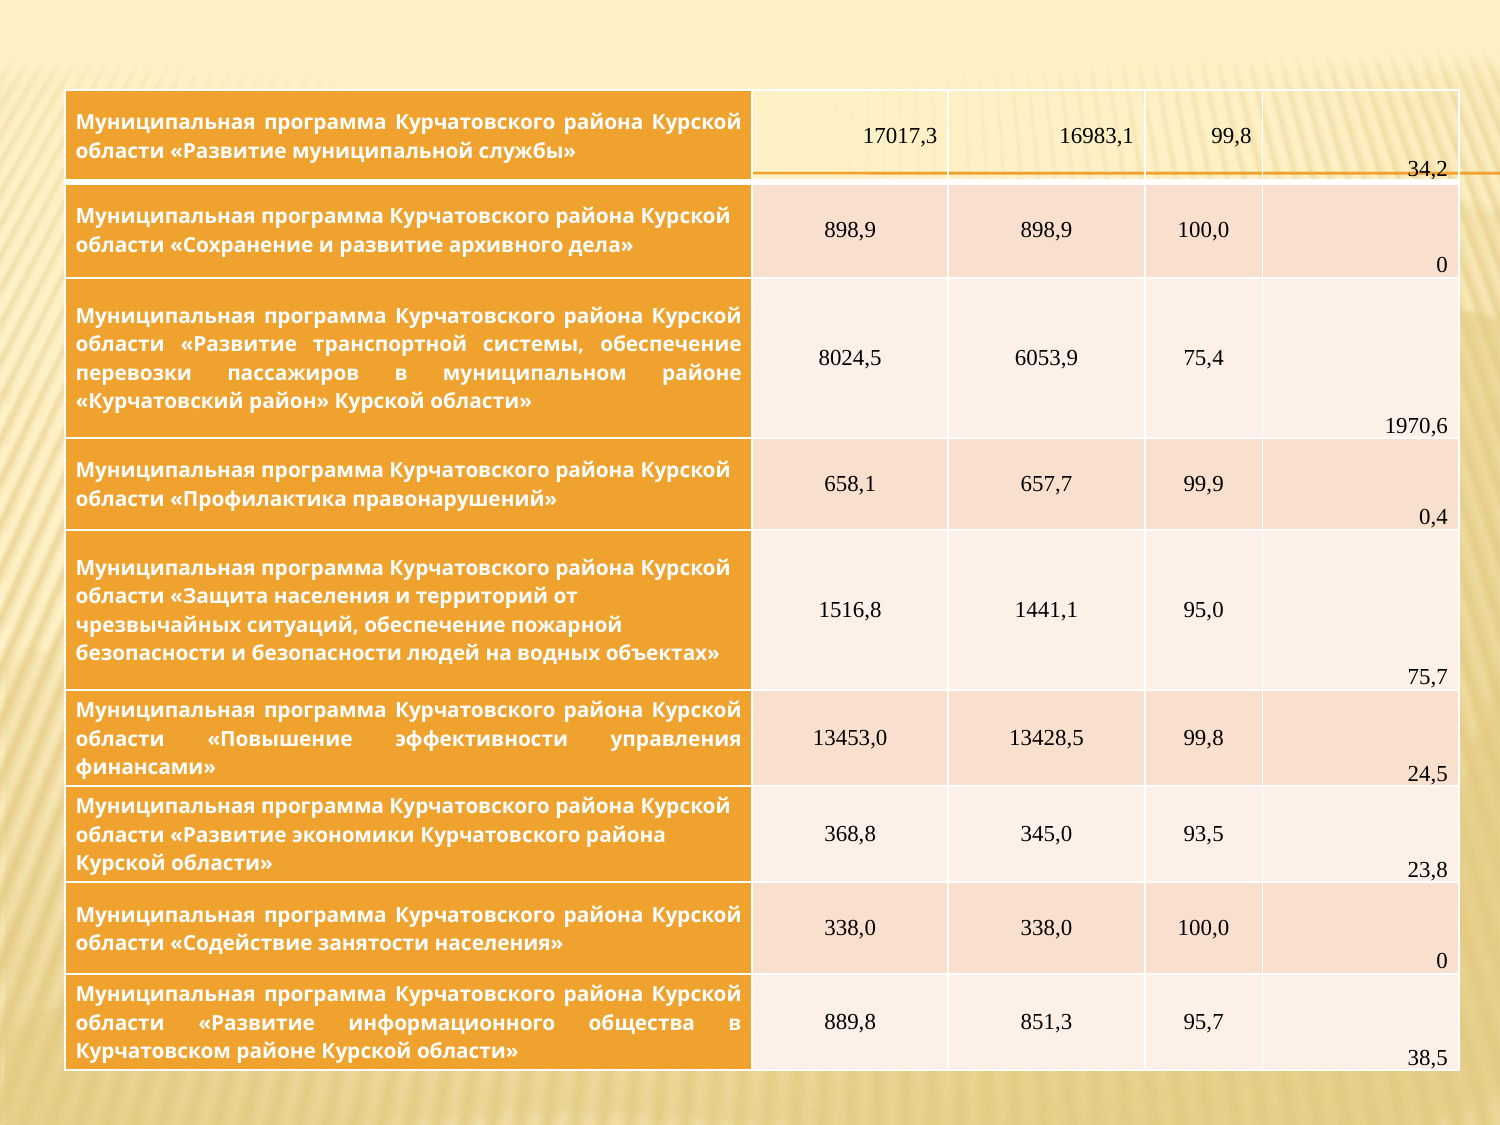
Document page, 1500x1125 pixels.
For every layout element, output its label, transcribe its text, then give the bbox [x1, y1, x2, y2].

table_cell 345,0 [949, 787, 1144, 881]
table_header 16983,1 [949, 91, 1144, 179]
table_cell 1970,6 [1263, 279, 1458, 437]
table_cell 100,0 [1146, 185, 1262, 277]
table_cell Муниципальная программа Курчатовского района Курской области «Развитие транспортной системы, обеспечение перевозки пассажиров в муниципальном районе «Курчатовский район» Курской области» [66, 279, 751, 437]
table_cell 338,0 [753, 883, 947, 973]
table_cell 13453,0 [753, 691, 947, 785]
table_cell 24,5 [1263, 691, 1458, 785]
table_header 17017,3 [753, 91, 947, 179]
picture [0, 0, 1500, 1125]
table_cell 0,4 [1263, 439, 1458, 529]
table_header Муниципальная программа Курчатовского района Курской области «Развитие муниципальной службы» [66, 91, 751, 179]
table_cell 898,9 [753, 185, 947, 277]
table_cell 0 [1263, 185, 1458, 277]
table_cell Муниципальная программа Курчатовского района Курской области «Профилактика правонарушений» [66, 439, 751, 529]
table_header 99,8 [1146, 91, 1262, 179]
table_cell 23,8 [1263, 787, 1458, 881]
table_cell 99,9 [1146, 439, 1262, 529]
table_cell Муниципальная программа Курчатовского района Курской области «Защита населения и территорий от чрезвычайных ситуаций, обеспечение пожарной безопасности и безопасности людей на водных объектах» [66, 531, 751, 689]
table_cell 100,0 [1146, 883, 1262, 973]
table_cell 368,8 [753, 787, 947, 881]
table_cell 93,5 [1146, 787, 1262, 881]
table_cell 338,0 [949, 883, 1144, 973]
table_cell Муниципальная программа Курчатовского района Курской области «Содействие занятости населения» [66, 883, 751, 973]
table_cell 38,5 [1263, 975, 1458, 1069]
table_cell 75,7 [1263, 531, 1458, 689]
table_cell 99,8 [1146, 691, 1262, 785]
table_cell 657,7 [949, 439, 1144, 529]
table_header 34,2 [1263, 91, 1458, 179]
table_cell 851,3 [949, 975, 1144, 1069]
table_cell 1516,8 [753, 531, 947, 689]
table_cell Муниципальная программа Курчатовского района Курской области «Развитие информационного общества в Курчатовском районе Курской области» [66, 975, 751, 1069]
table_cell 8024,5 [753, 279, 947, 437]
table_cell 95,7 [1146, 975, 1262, 1069]
table_cell 13428,5 [949, 691, 1144, 785]
table_cell Муниципальная программа Курчатовского района Курской области «Сохранение и развитие архивного дела» [66, 185, 751, 277]
table_cell 898,9 [949, 185, 1144, 277]
table_cell Муниципальная программа Курчатовского района Курской области «Развитие экономики Курчатовского района Курской области» [66, 787, 751, 881]
table_cell 658,1 [753, 439, 947, 529]
table_cell 1441,1 [949, 531, 1144, 689]
table_cell 6053,9 [949, 279, 1144, 437]
table_cell 95,0 [1146, 531, 1262, 689]
table_cell 0 [1263, 883, 1458, 973]
table_cell 889,8 [753, 975, 947, 1069]
table_cell 75,4 [1146, 279, 1262, 437]
table_cell Муниципальная программа Курчатовского района Курской области «Повышение эффективности управления финансами» [66, 691, 751, 785]
